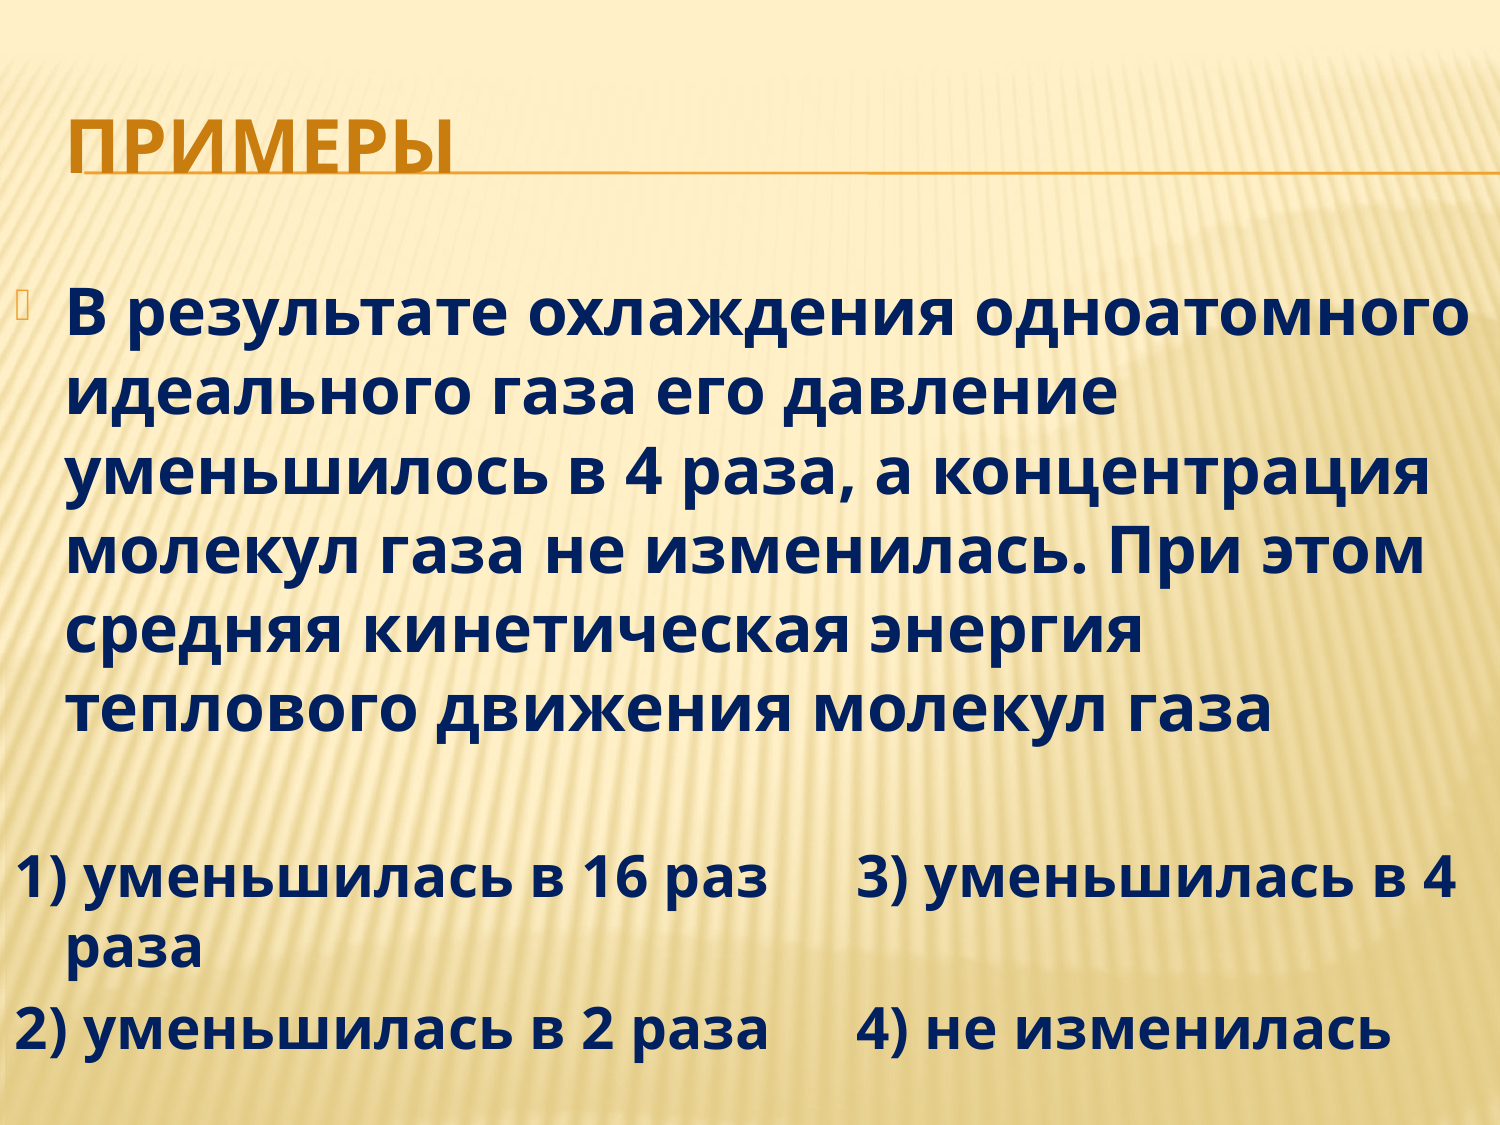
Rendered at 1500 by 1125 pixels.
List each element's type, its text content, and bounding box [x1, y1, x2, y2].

title ПРИМЕРЫ [50, 75, 1475, 213]
list В результате охлаждения одноатомного идеального газа его давление уменьшилось в 4 раза, а концентрация молекул газа не изменилась. При этом средняя кинетическая энергия теплового движения молекул газа 1) уменьшилась в 16 раз 3) уменьшилась в 4 раза 2) уменьшилась в 2 раза 4) не изменилась [0, 262, 1500, 1102]
